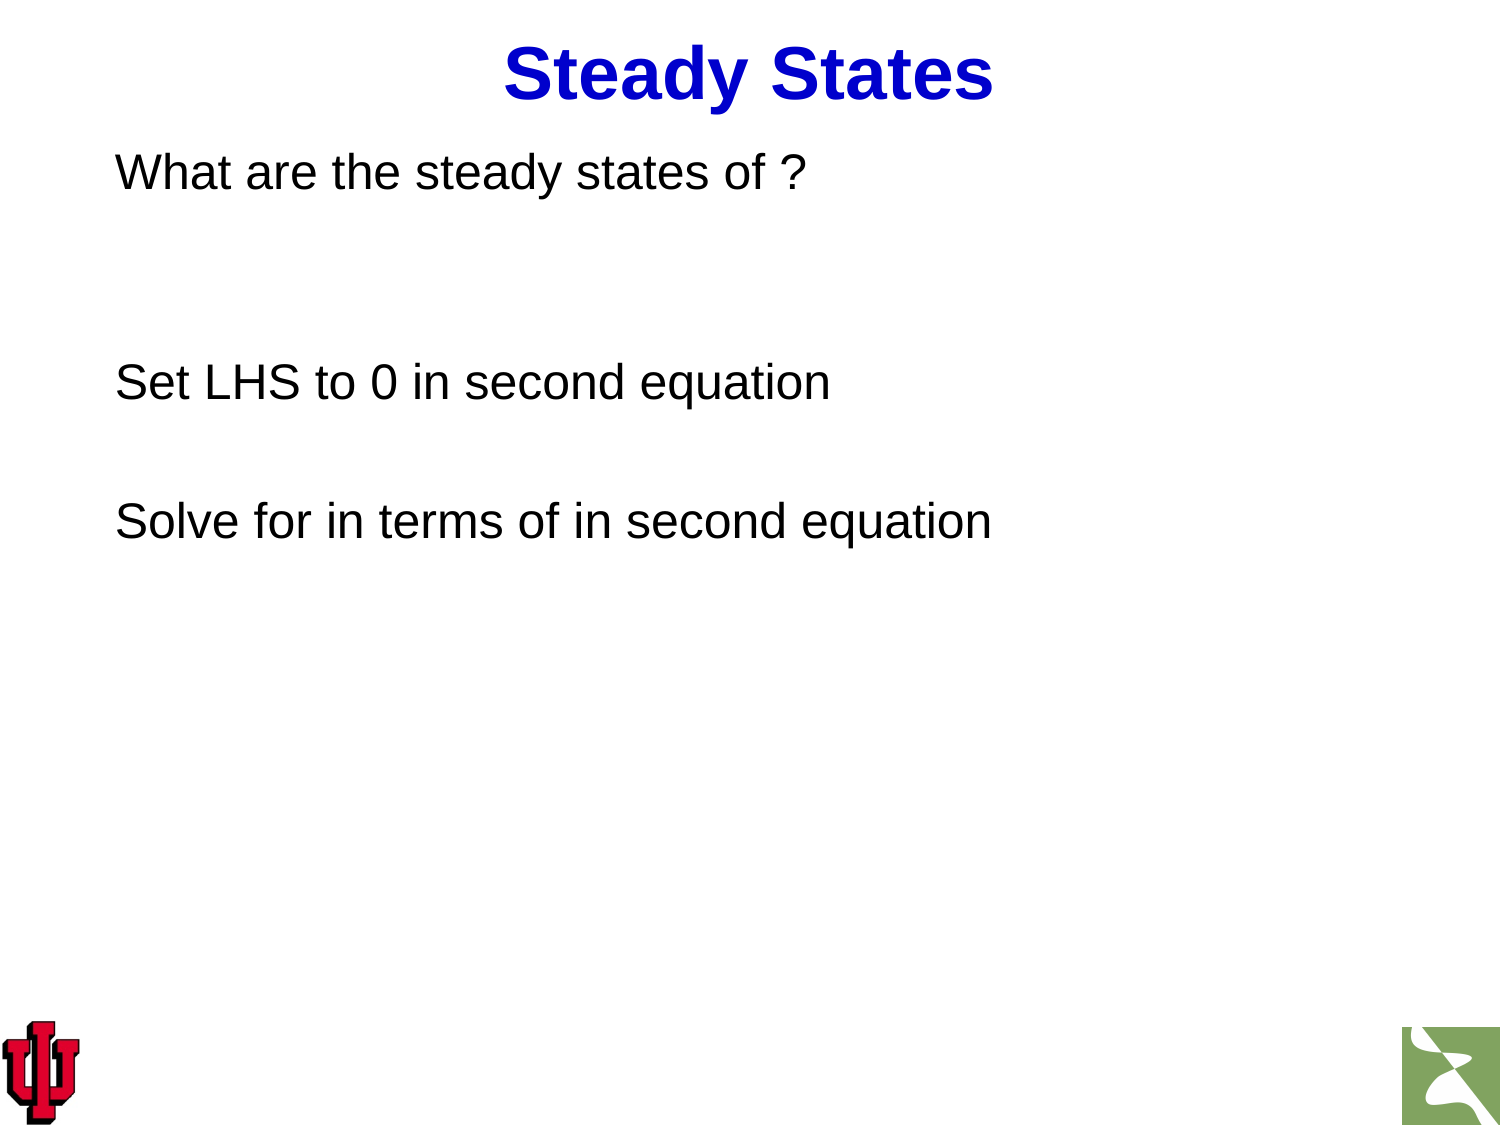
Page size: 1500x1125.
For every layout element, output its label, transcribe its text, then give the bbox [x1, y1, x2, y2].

title Steady States [0, 0, 1500, 164]
picture [0, 1020, 80, 1125]
picture [1402, 1027, 1500, 1125]
